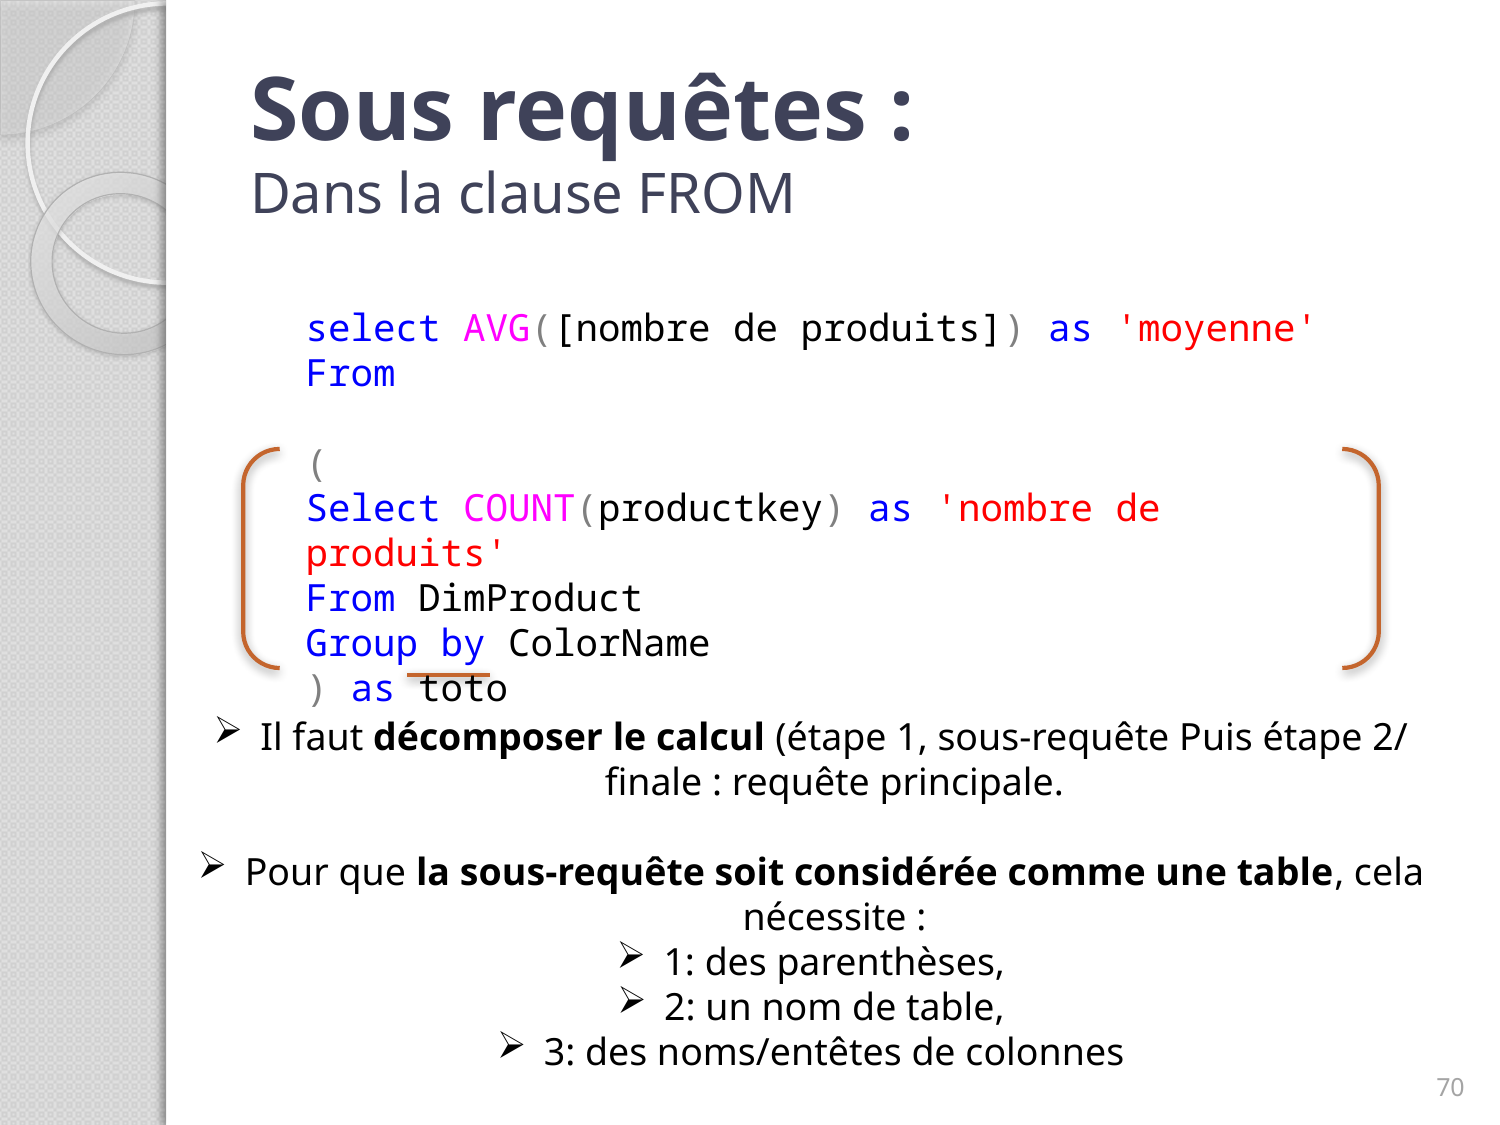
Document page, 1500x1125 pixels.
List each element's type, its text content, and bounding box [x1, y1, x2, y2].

text_box Il faut décomposer le calcul (étape 1, sous-requête Puis étape 2/ finale : requête principale. Pour que la sous-requête soit considérée comme une table, cela nécessite : 1: des parenthèses, 2: un nom de table, 3: des noms/entêtes de colonnes [163, 705, 1459, 1080]
title Sous requêtes : Dans la clause FROM [235, 45, 1500, 233]
text_box select AVG([nombre de produits]) as 'moyenne' From ( Select COUNT(productkey) as 'nombre de produits' From DimProduct Group by ColorName ) as toto [290, 296, 1378, 717]
text_box [241, 446, 290, 671]
slide_number 70 [1413, 1034, 1488, 1113]
